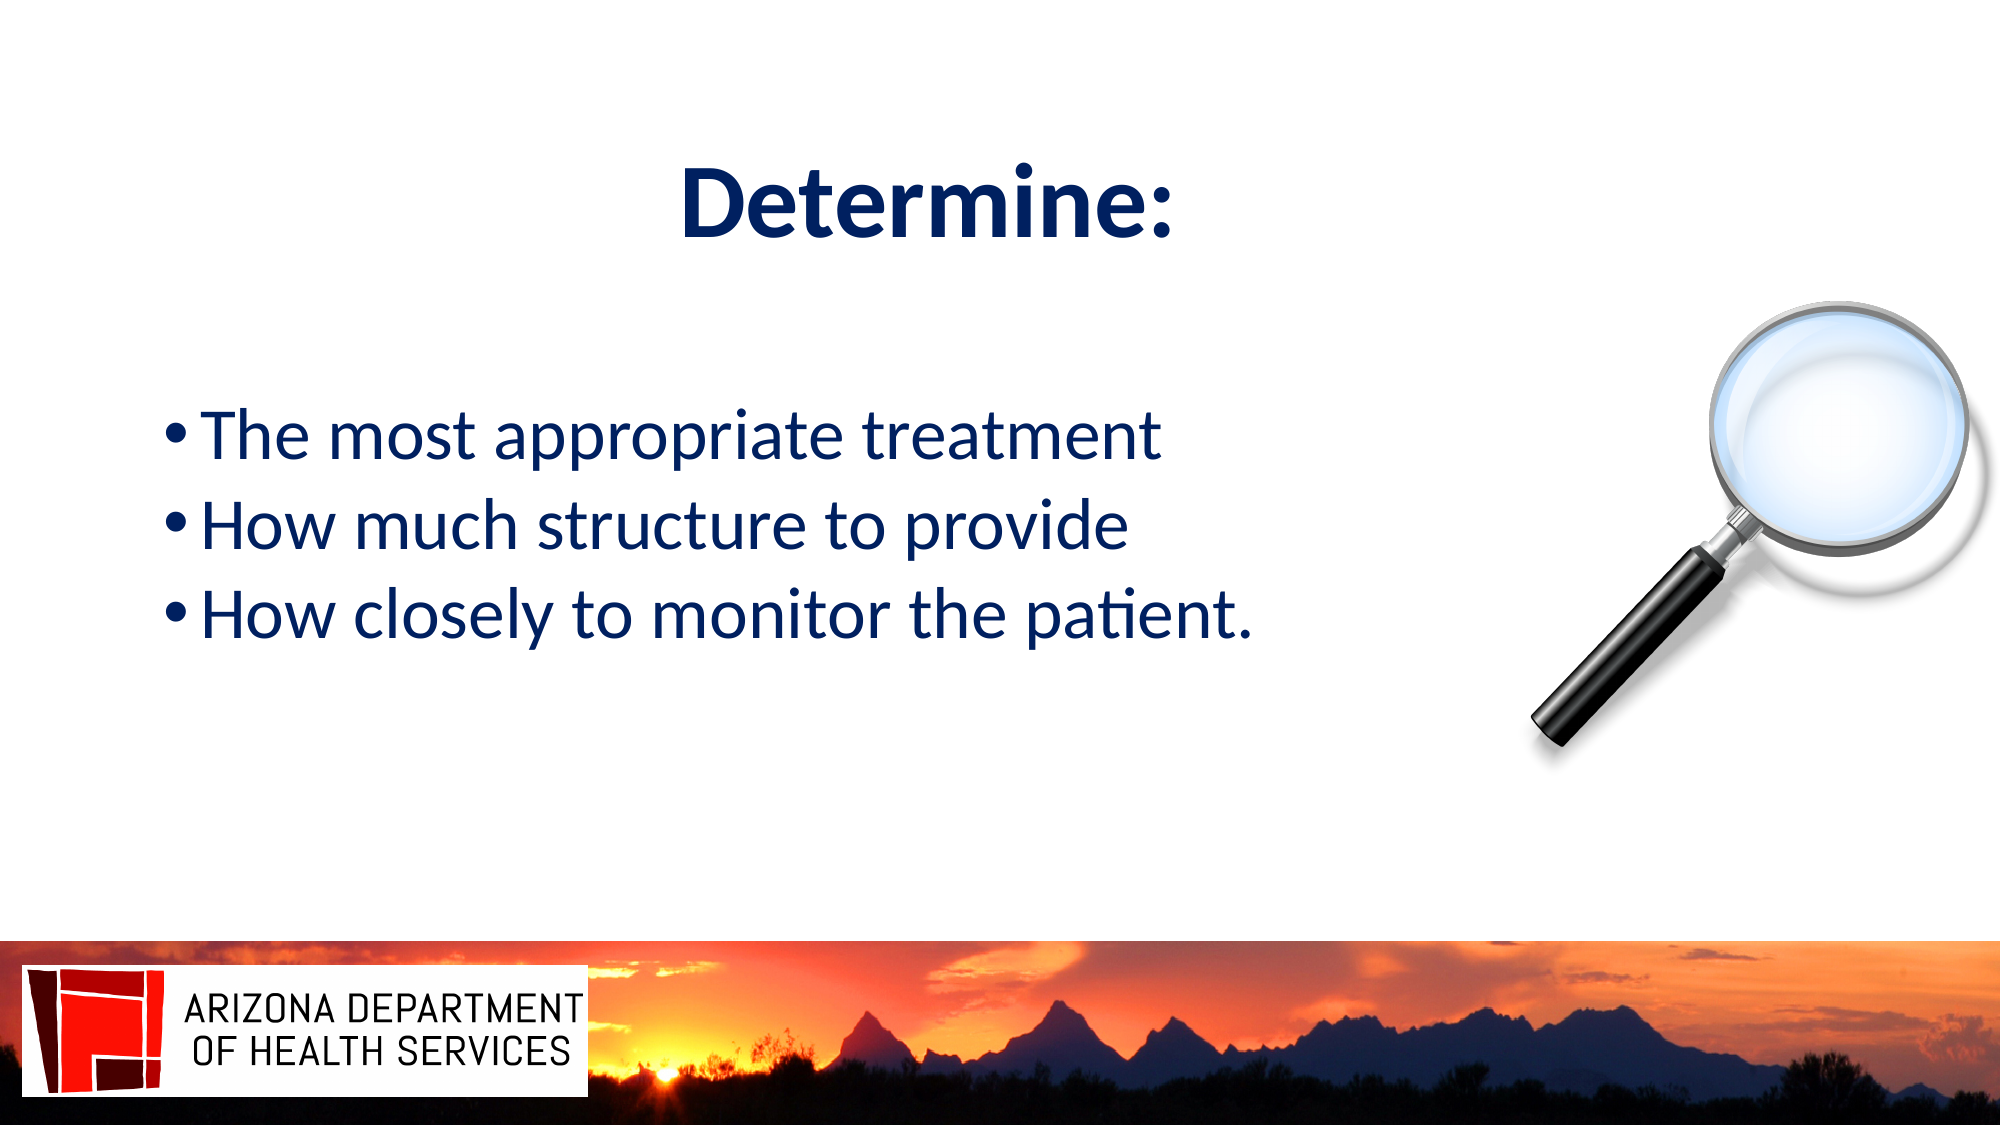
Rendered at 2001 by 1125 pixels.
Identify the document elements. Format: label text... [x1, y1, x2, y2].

picture [0, 941, 2000, 1125]
list Determine: The most appropriate treatment How much structure to provide How closely to monitor the patient. [75, 0, 1806, 663]
picture [1513, 301, 2000, 779]
